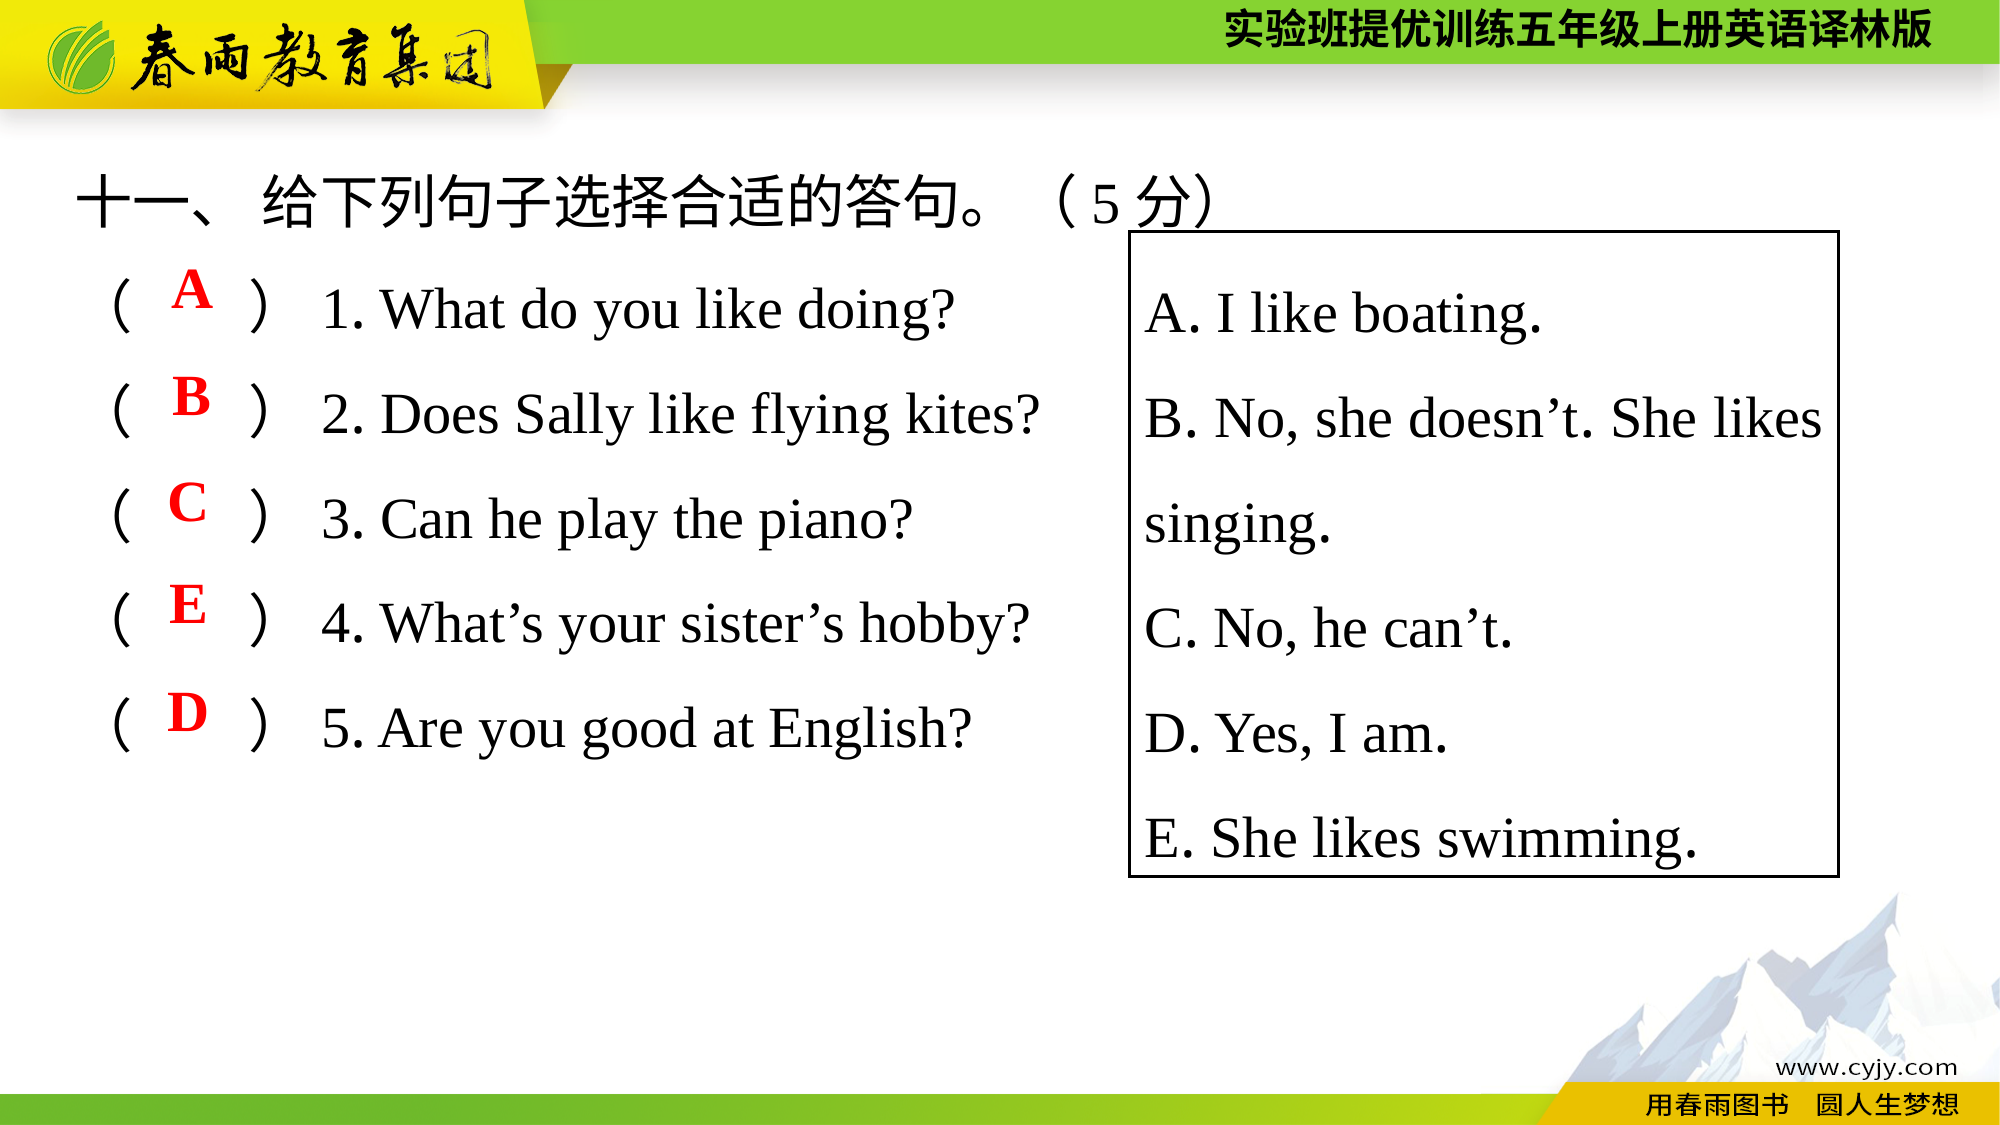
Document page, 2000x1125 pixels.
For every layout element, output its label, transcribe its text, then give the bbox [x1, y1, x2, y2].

picture [0, 0, 2000, 1125]
text_box A. I like boating. B. No, she doesn’t. She likes singing. C. No, he can’t. D. Yes, I am. E. She likes swimming. [1129, 231, 1839, 877]
text_box D [153, 666, 225, 751]
text_box A [156, 243, 229, 328]
text_box B [157, 349, 226, 435]
list 十一、 给下列句子选择合适的答句。（5分） （ ）1. What do you like doing? （ ）2. Does Sally like flying kites? （ ）3. Can he play the piano? （ ）4. What’s your sister’s hobby? （ ）5. Are you good at English? [59, 122, 1944, 774]
text_box C [153, 456, 225, 541]
text_box E [154, 557, 224, 643]
